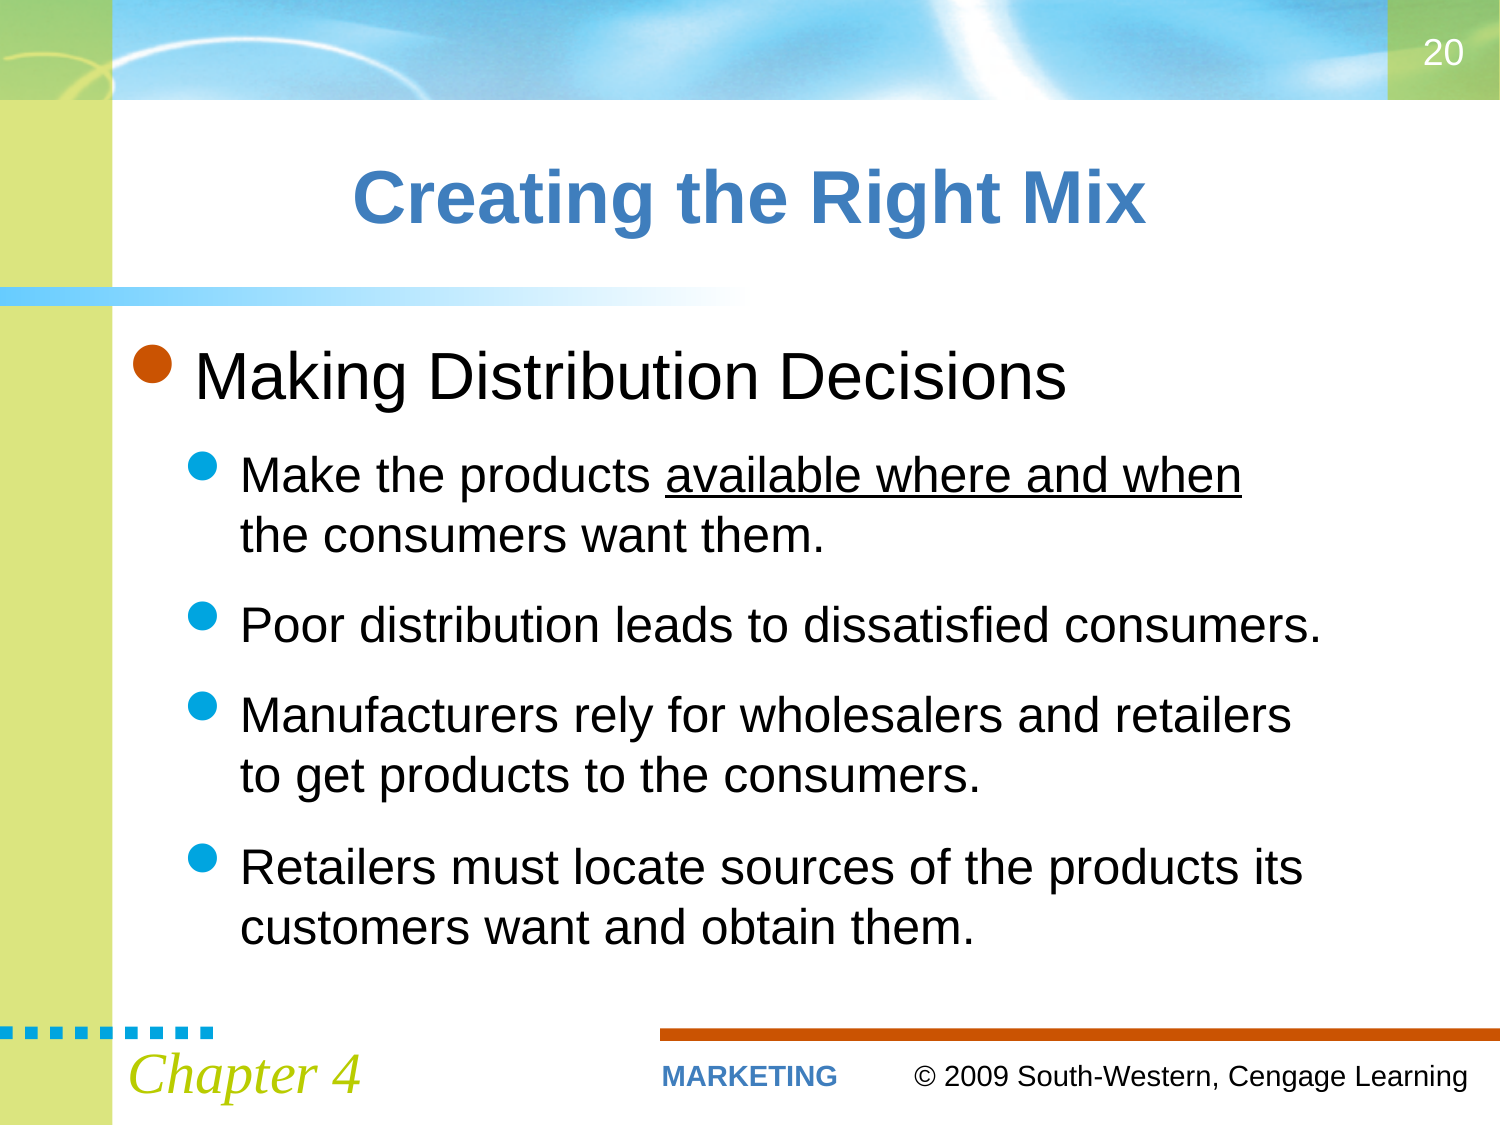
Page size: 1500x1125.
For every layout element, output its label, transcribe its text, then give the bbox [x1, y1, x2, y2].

list Making Distribution Decisions Make the products available where and when the consumers want them. Poor distribution leads to dissatisfied consumers. Manufacturers rely for wholesalers and retailers to get products to the consumers. Retailers must locate sources of the products its customers want and obtain them. [112, 324, 1463, 1001]
footer Chapter 4 [112, 1012, 638, 1113]
title Creating the Right Mix [112, 99, 1388, 288]
slide_number 20 [1387, 0, 1500, 101]
